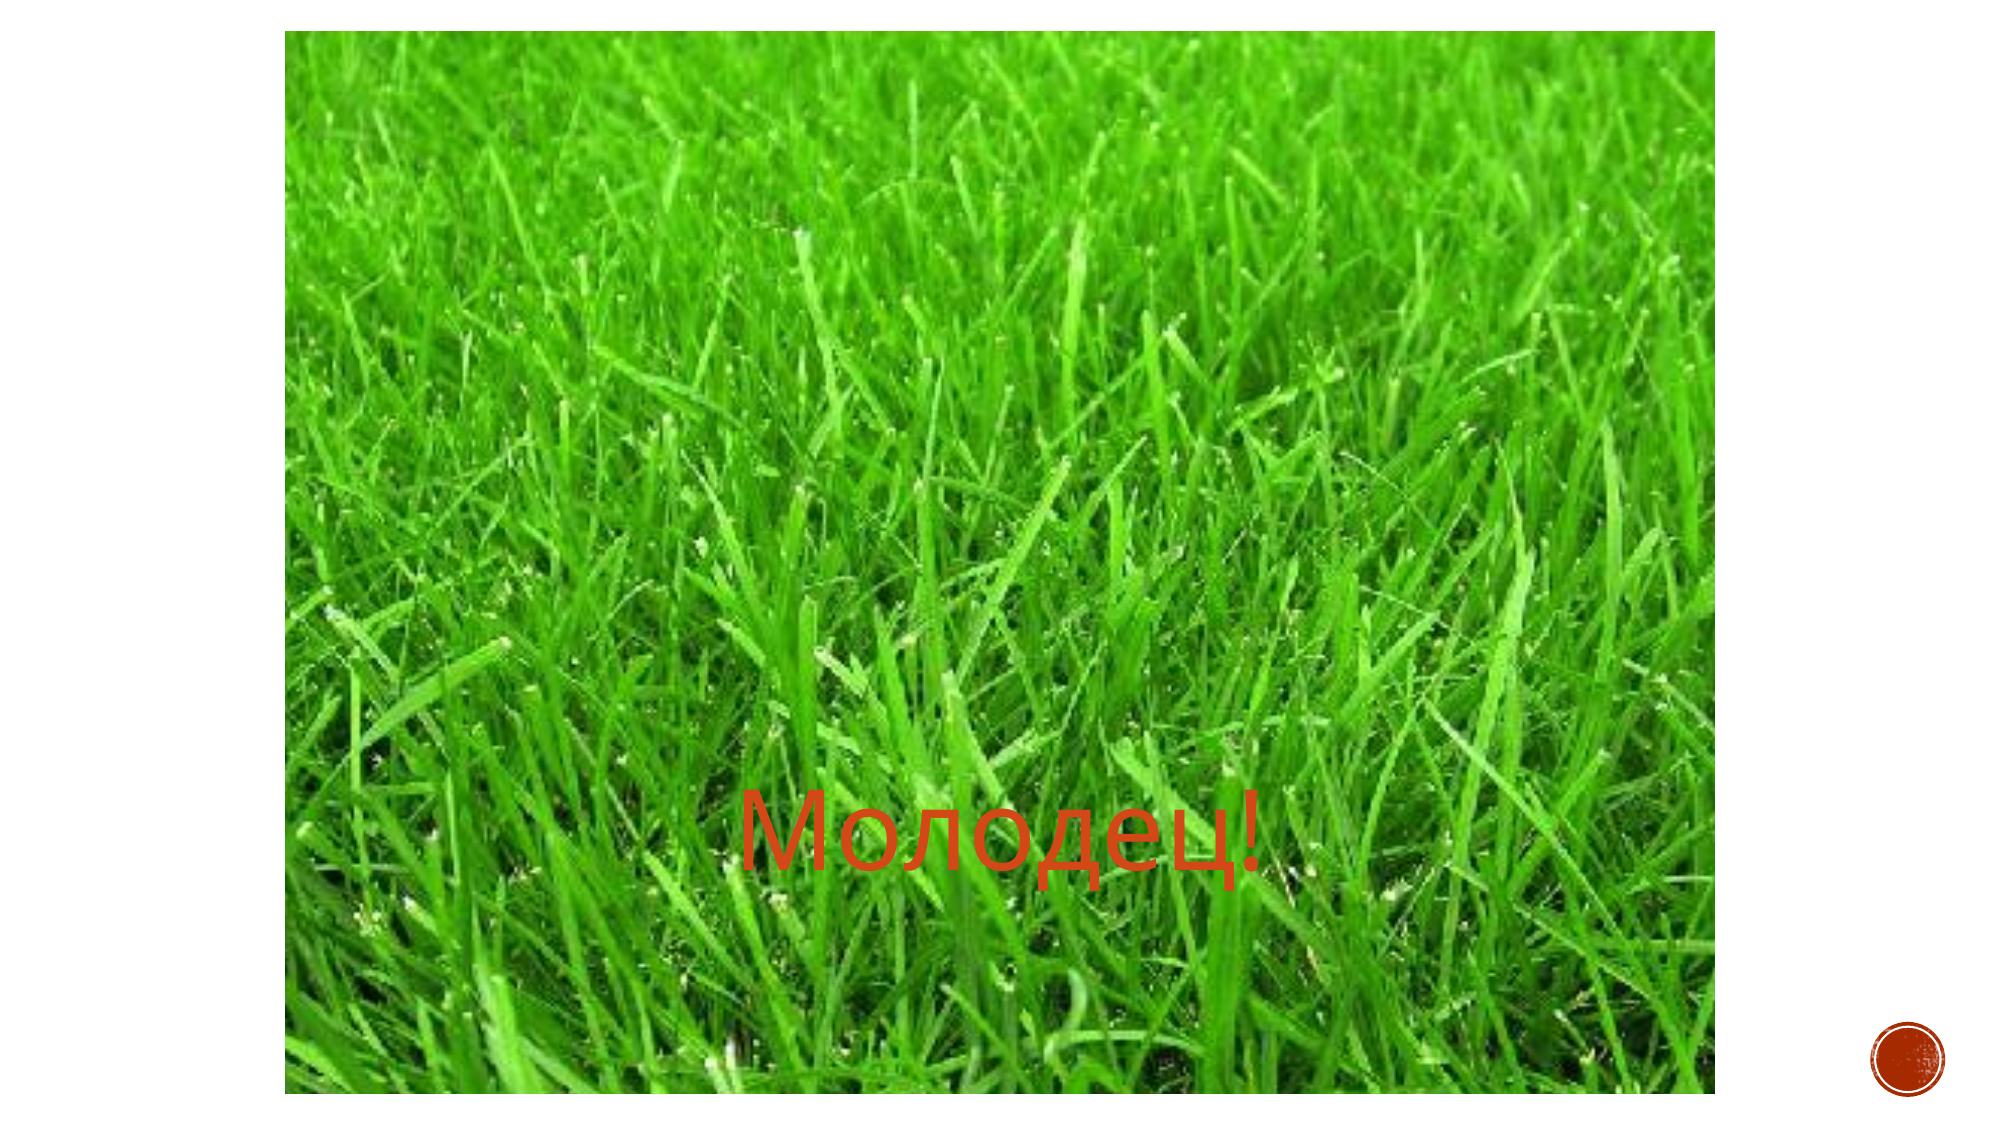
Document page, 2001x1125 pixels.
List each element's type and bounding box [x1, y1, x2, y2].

picture [285, 31, 1715, 1094]
